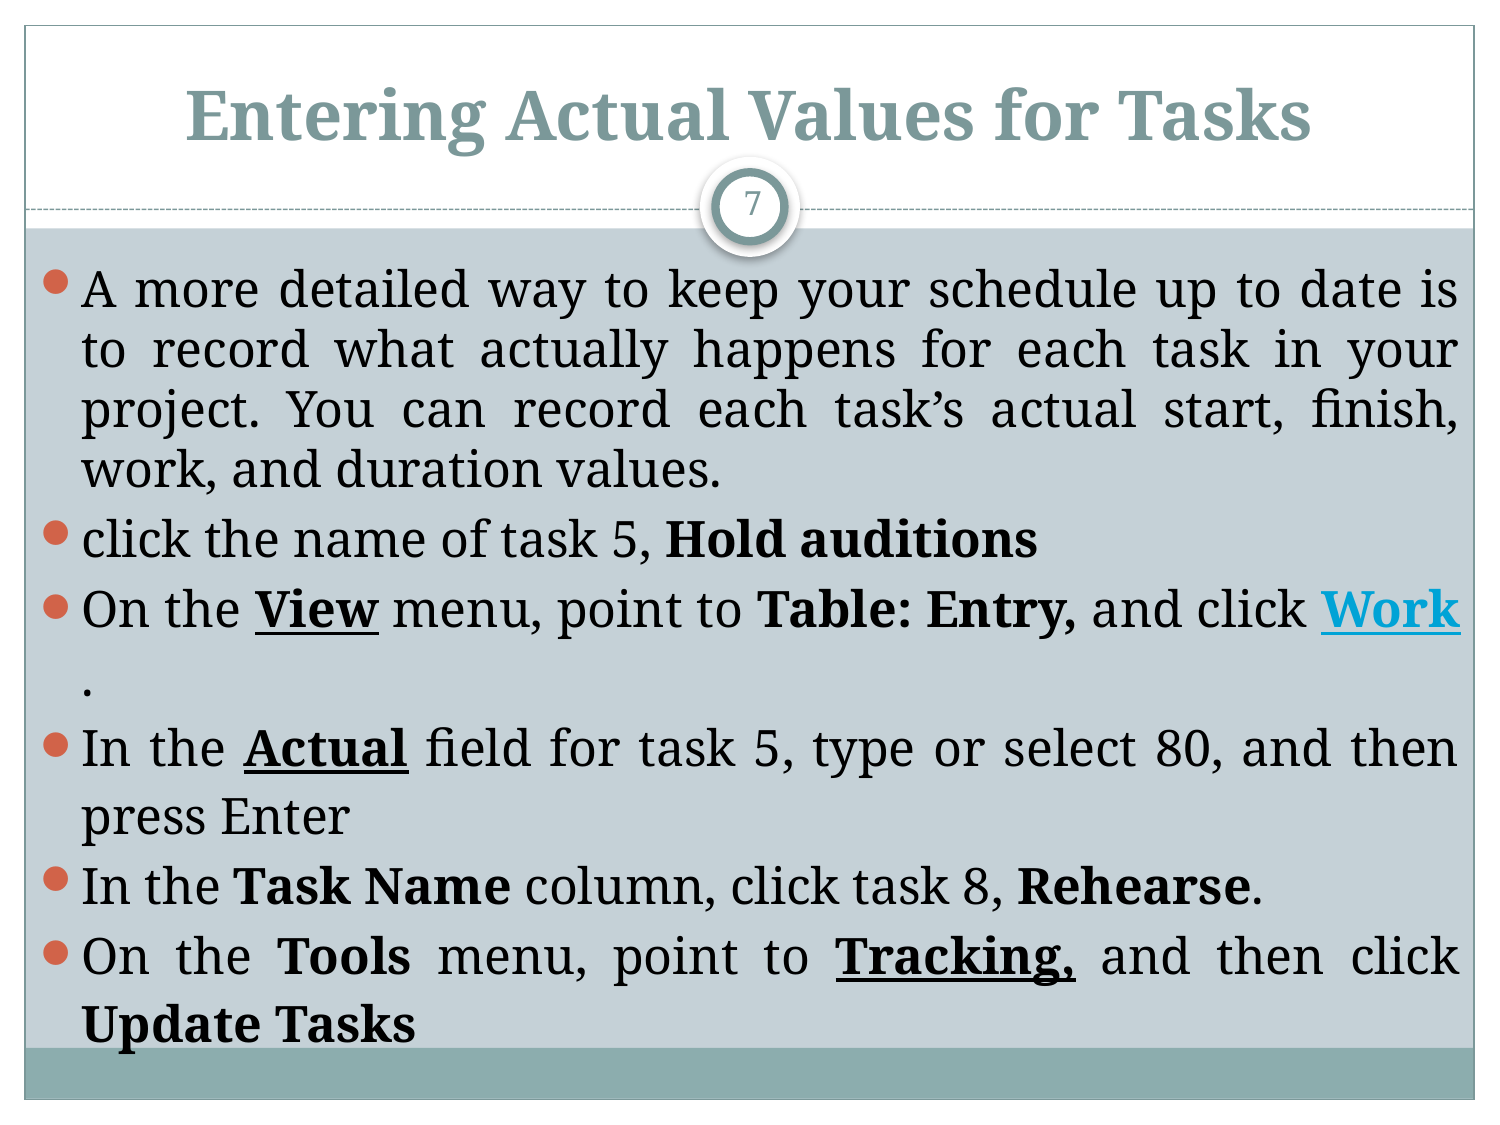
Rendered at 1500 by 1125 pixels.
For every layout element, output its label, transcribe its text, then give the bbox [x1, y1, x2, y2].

slide_number 7 [715, 168, 791, 241]
list A more detailed way to keep your schedule up to date is to record what actually happens for each task in your project. You can record each task’s actual start, finish, work, and duration values. click the name of task 5, Hold auditions On the View menu, point to Table: Entry, and click Work. In the Actual field for task 5, type or select 80, and then press Enter In the Task Name column, click task 8, Rehearse. On the Tools menu, point to Tracking, and then click Update Tasks [24, 250, 1475, 1075]
title Entering Actual Values for Tasks [49, 37, 1450, 162]
